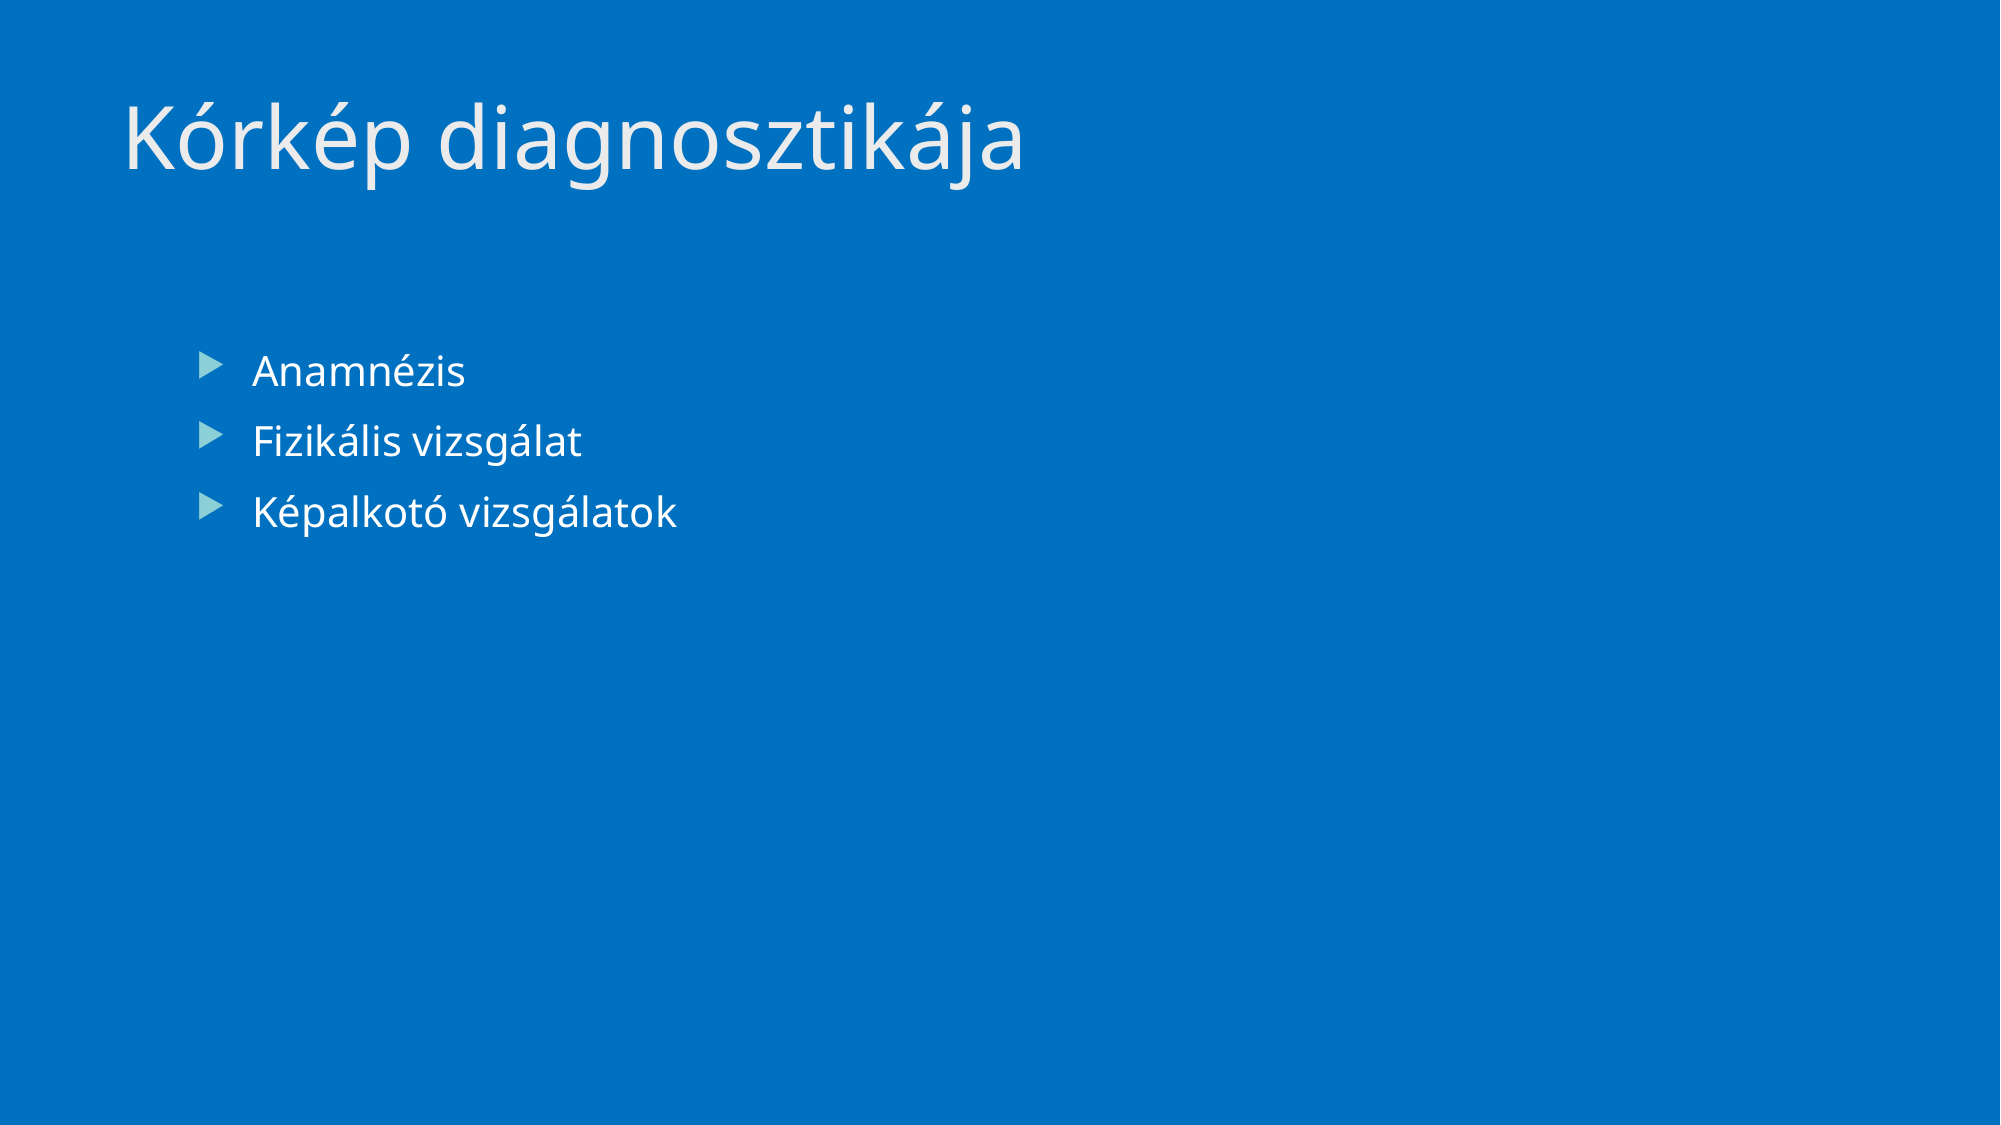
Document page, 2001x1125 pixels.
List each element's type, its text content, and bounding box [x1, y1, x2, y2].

list Anamnézis Fizikális vizsgálat Képalkotó vizsgálatok [181, 336, 1649, 1025]
title Kórkép diagnosztikája [106, 74, 1649, 304]
